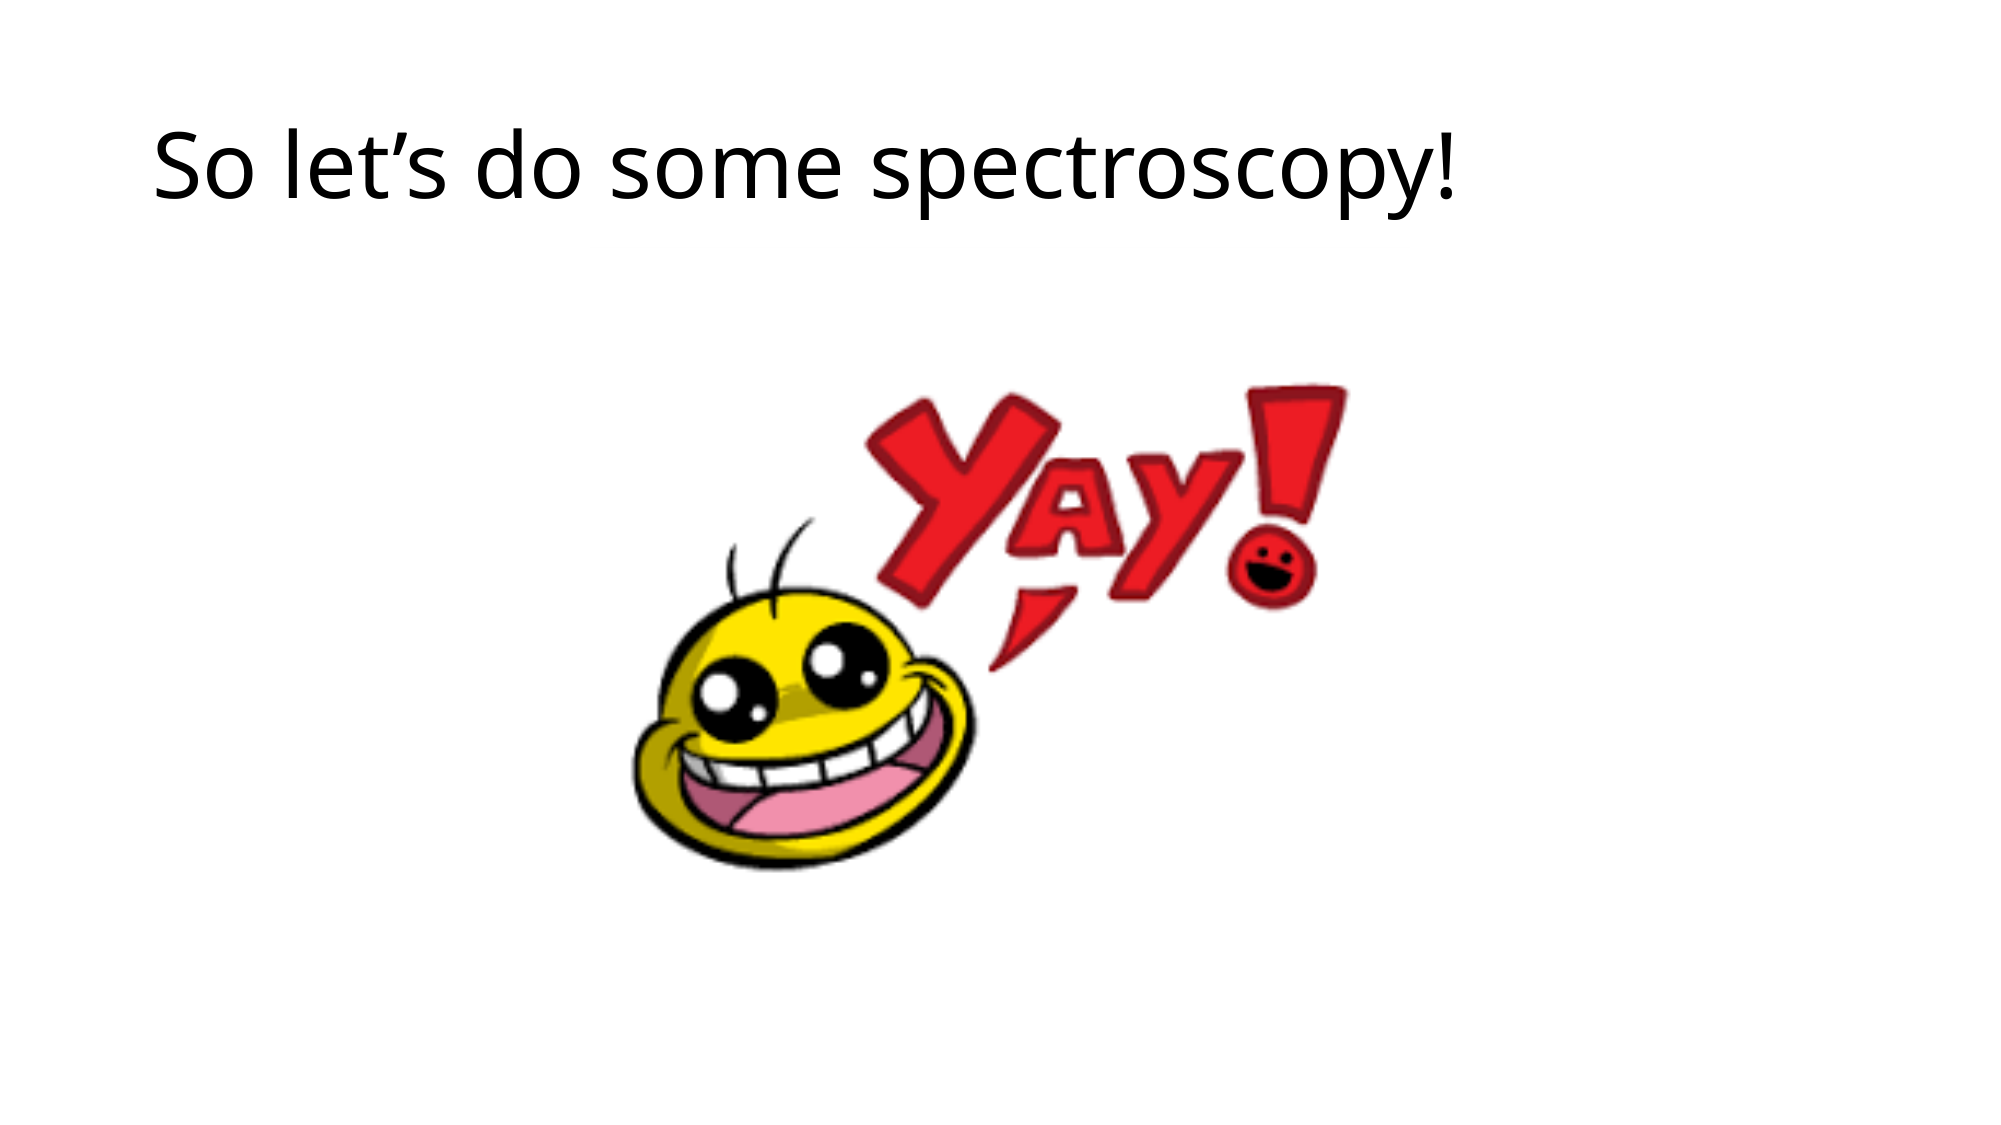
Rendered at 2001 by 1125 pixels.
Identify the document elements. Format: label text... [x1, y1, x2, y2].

picture [590, 246, 1410, 909]
title So let’s do some spectroscopy! [137, 59, 1863, 278]
